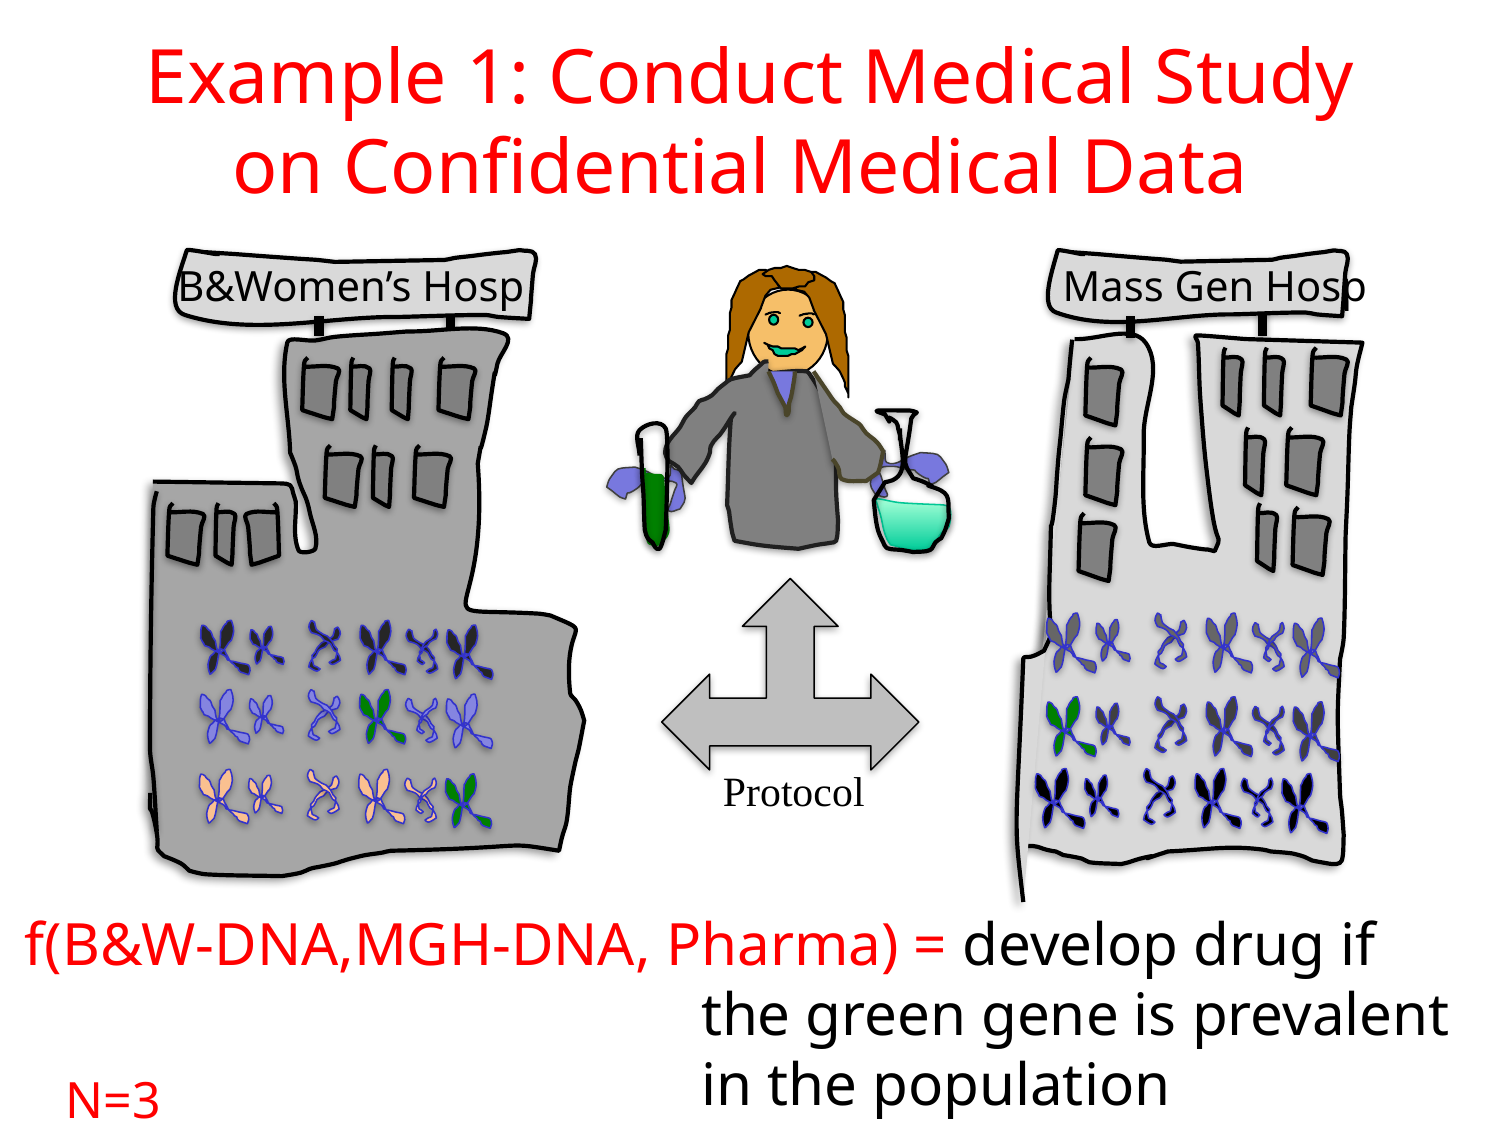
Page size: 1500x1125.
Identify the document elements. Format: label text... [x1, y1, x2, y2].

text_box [149, 249, 1463, 903]
text_box N=3 [51, 1061, 176, 1125]
title Example 1: Conduct Medical Study on Confidential Medical Data [112, 24, 1388, 213]
text_box f(B&W-DNA,MGH-DNA, Pharma) = develop drug if the green gene is prevalent in the population [10, 899, 1498, 1125]
